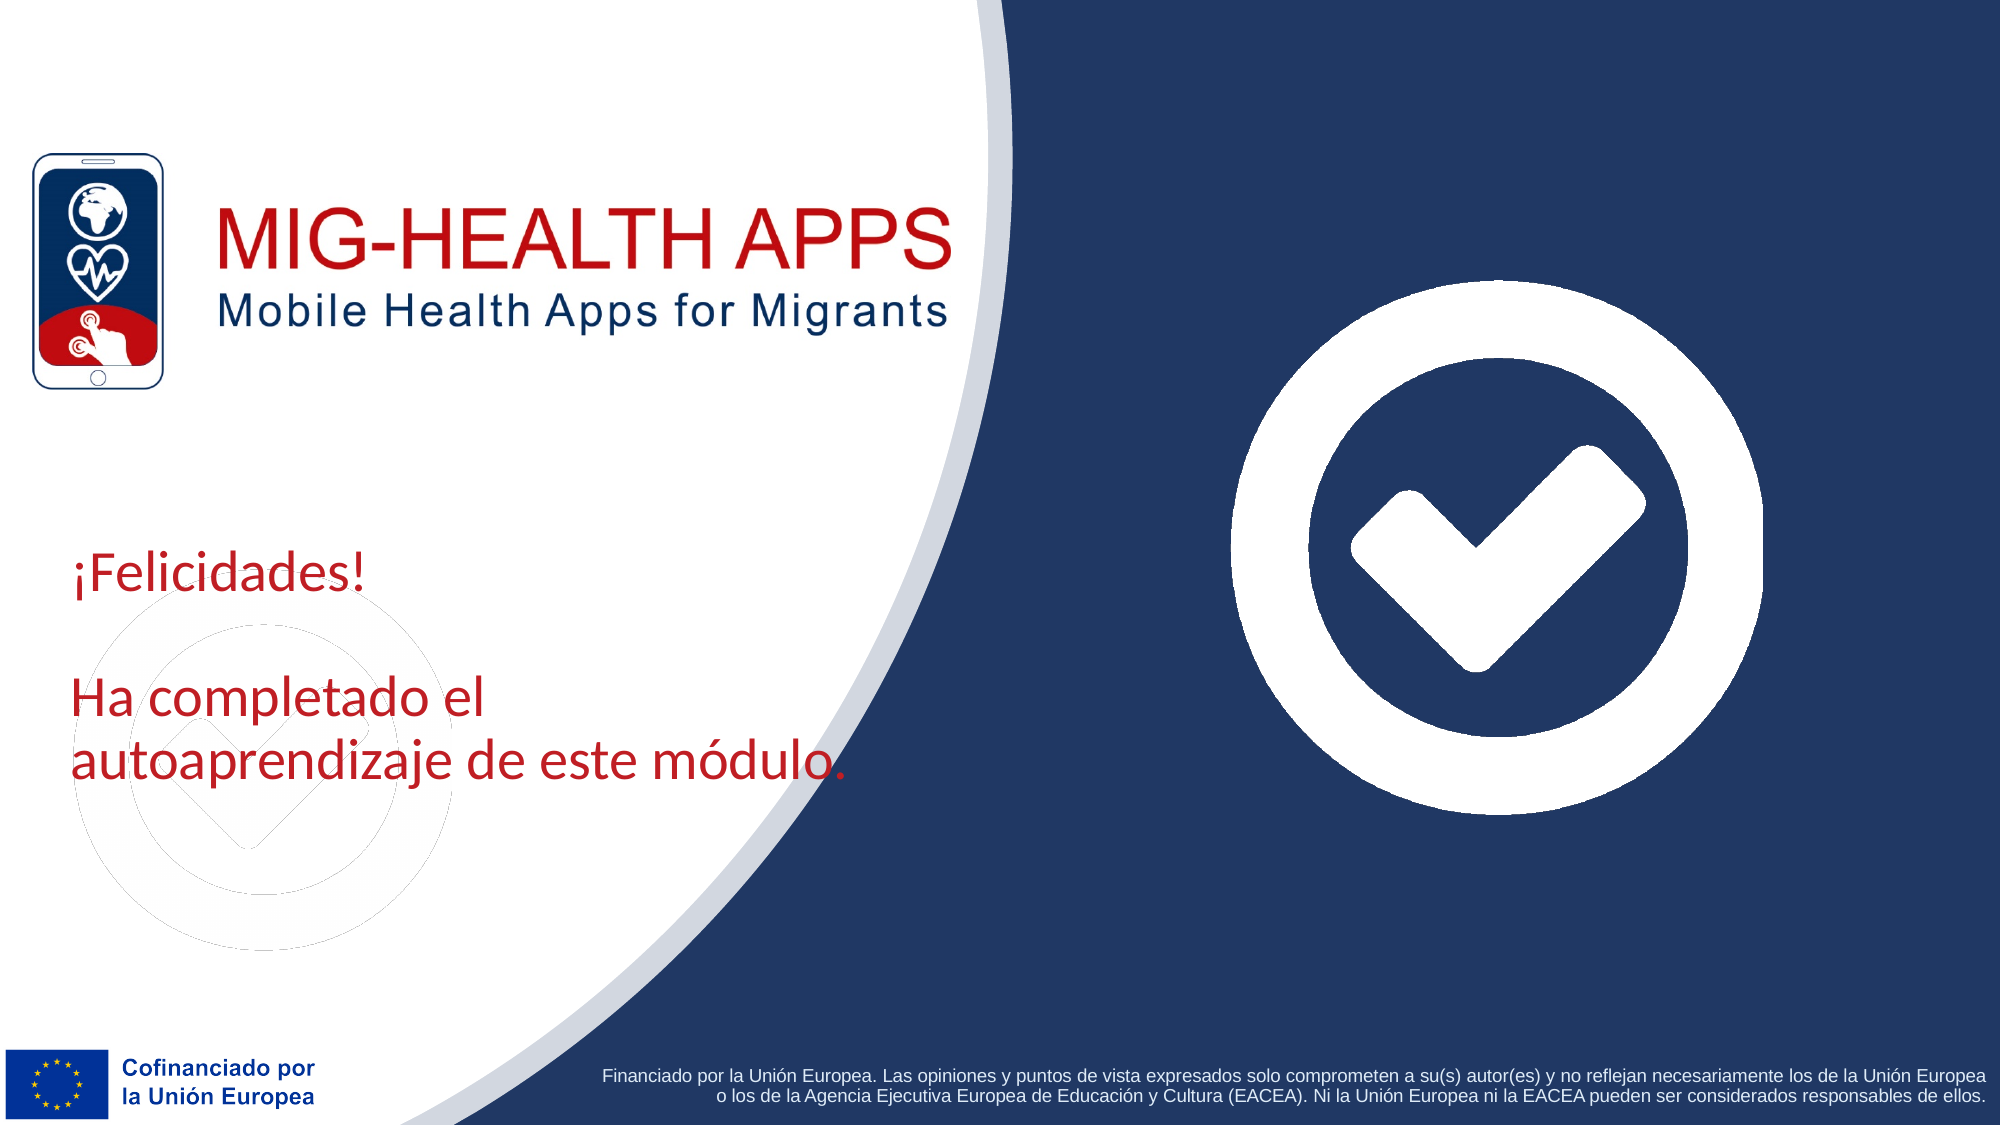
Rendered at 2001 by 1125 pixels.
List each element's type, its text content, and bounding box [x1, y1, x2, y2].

text_box ¡Felicidades! Ha completado el autoaprendizaje de este módulo. [55, 479, 882, 854]
text_box [882, 0, 1013, 683]
text_box [0, 0, 989, 1125]
text_box Financiado por la Unión Europea. Las opiniones y puntos de vista expresados solo comprometen a su(s) autor(es) y no reflejan necesariamente los de la Unión Europea o los de la Agencia Ejecutiva Europea de Educación y Cultura (EACEA). Ni la Unión Europea ni la EACEA pueden ser considerados responsables de ellos. [579, 1050, 2000, 1124]
text_box [402, 854, 769, 1125]
picture [32, 152, 952, 390]
picture [0, 1044, 331, 1125]
picture [70, 569, 452, 951]
picture [1226, 279, 1763, 816]
